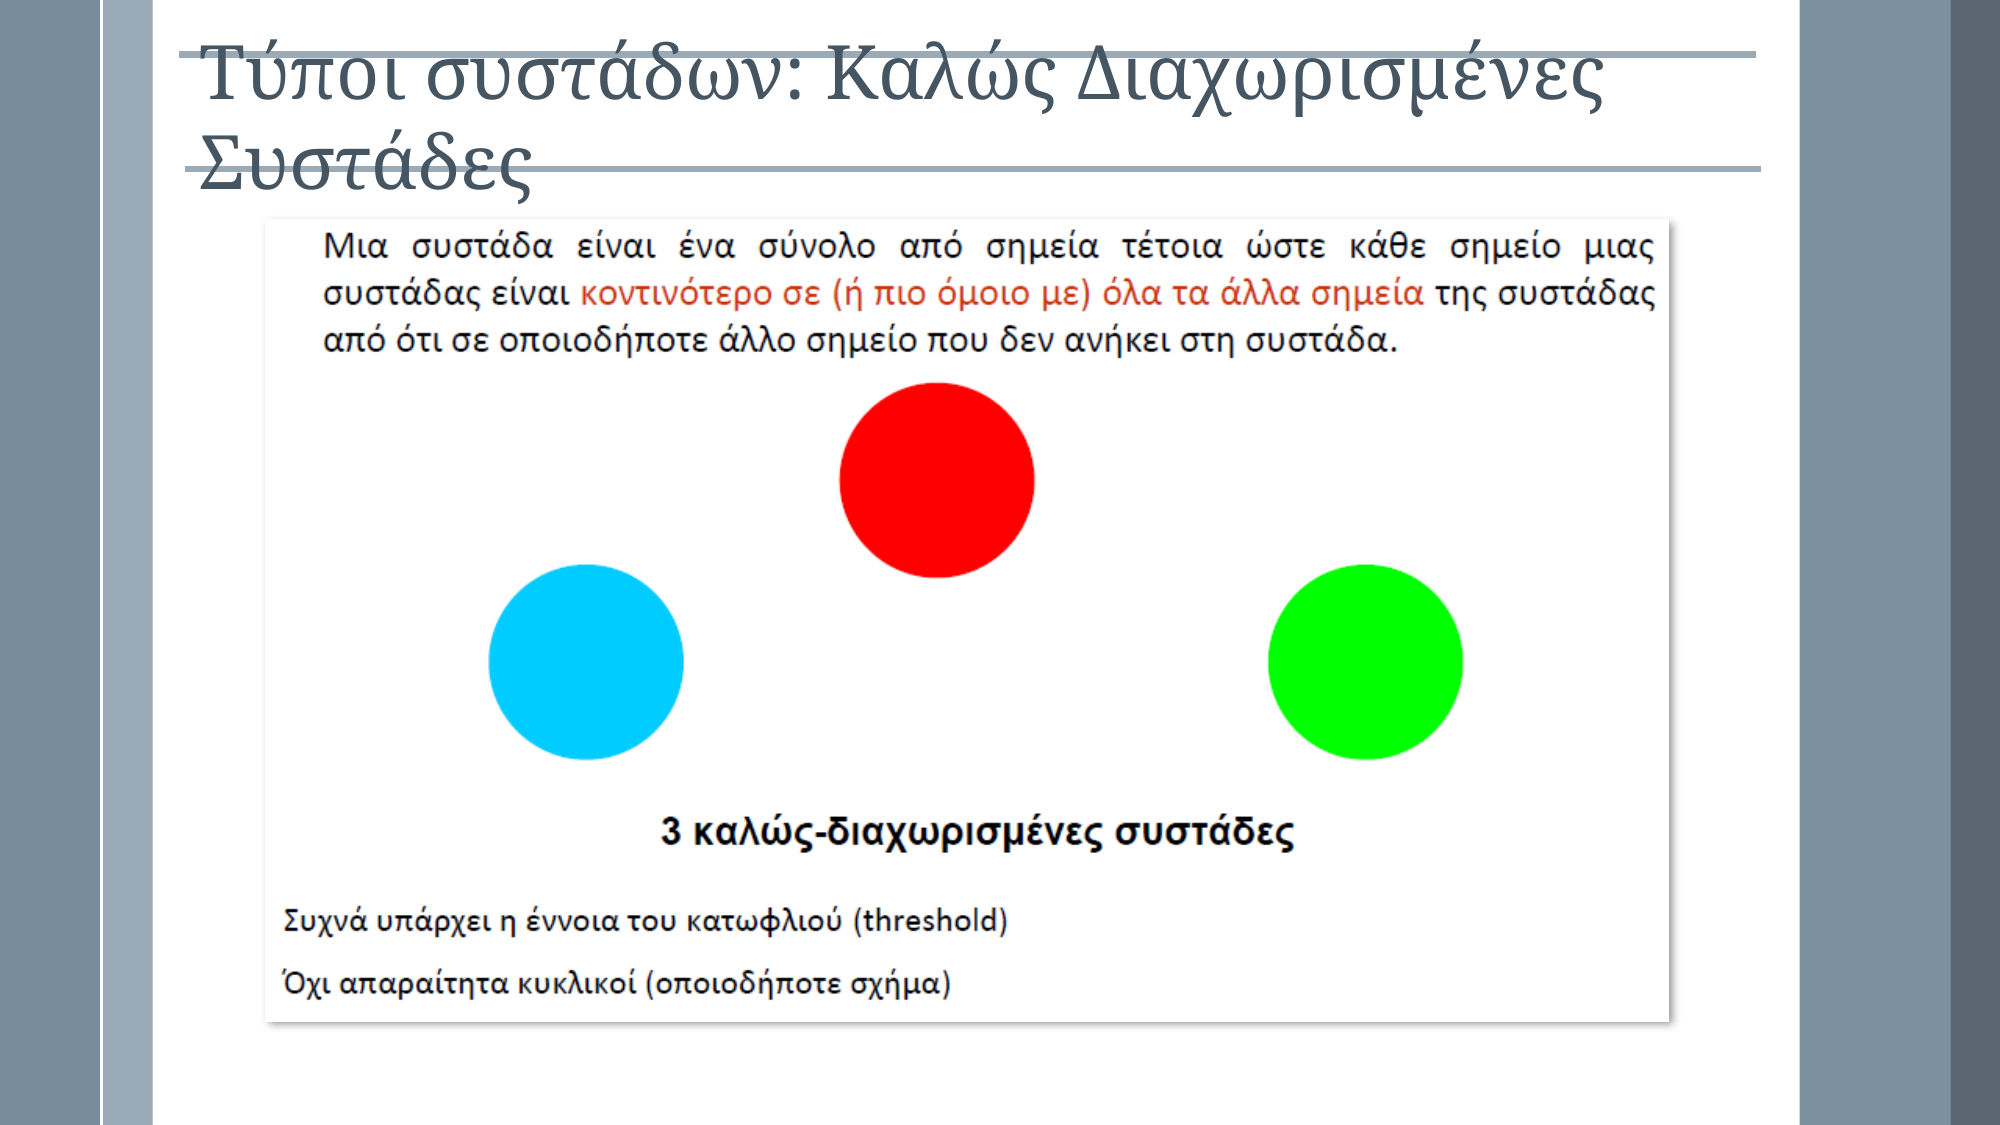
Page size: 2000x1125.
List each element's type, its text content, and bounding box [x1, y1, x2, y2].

text_box Τύποι συστάδων: Καλώς Διαχωρισμένες Συστάδες [184, 169, 1756, 212]
picture [265, 219, 1669, 1022]
text_box Τύποι συστάδων: Καλώς Διαχωρισμένες Συστάδες [184, 17, 1756, 54]
text_box Τύποι συστάδων: Καλώς Διαχωρισμένες Συστάδες [184, 55, 1756, 168]
